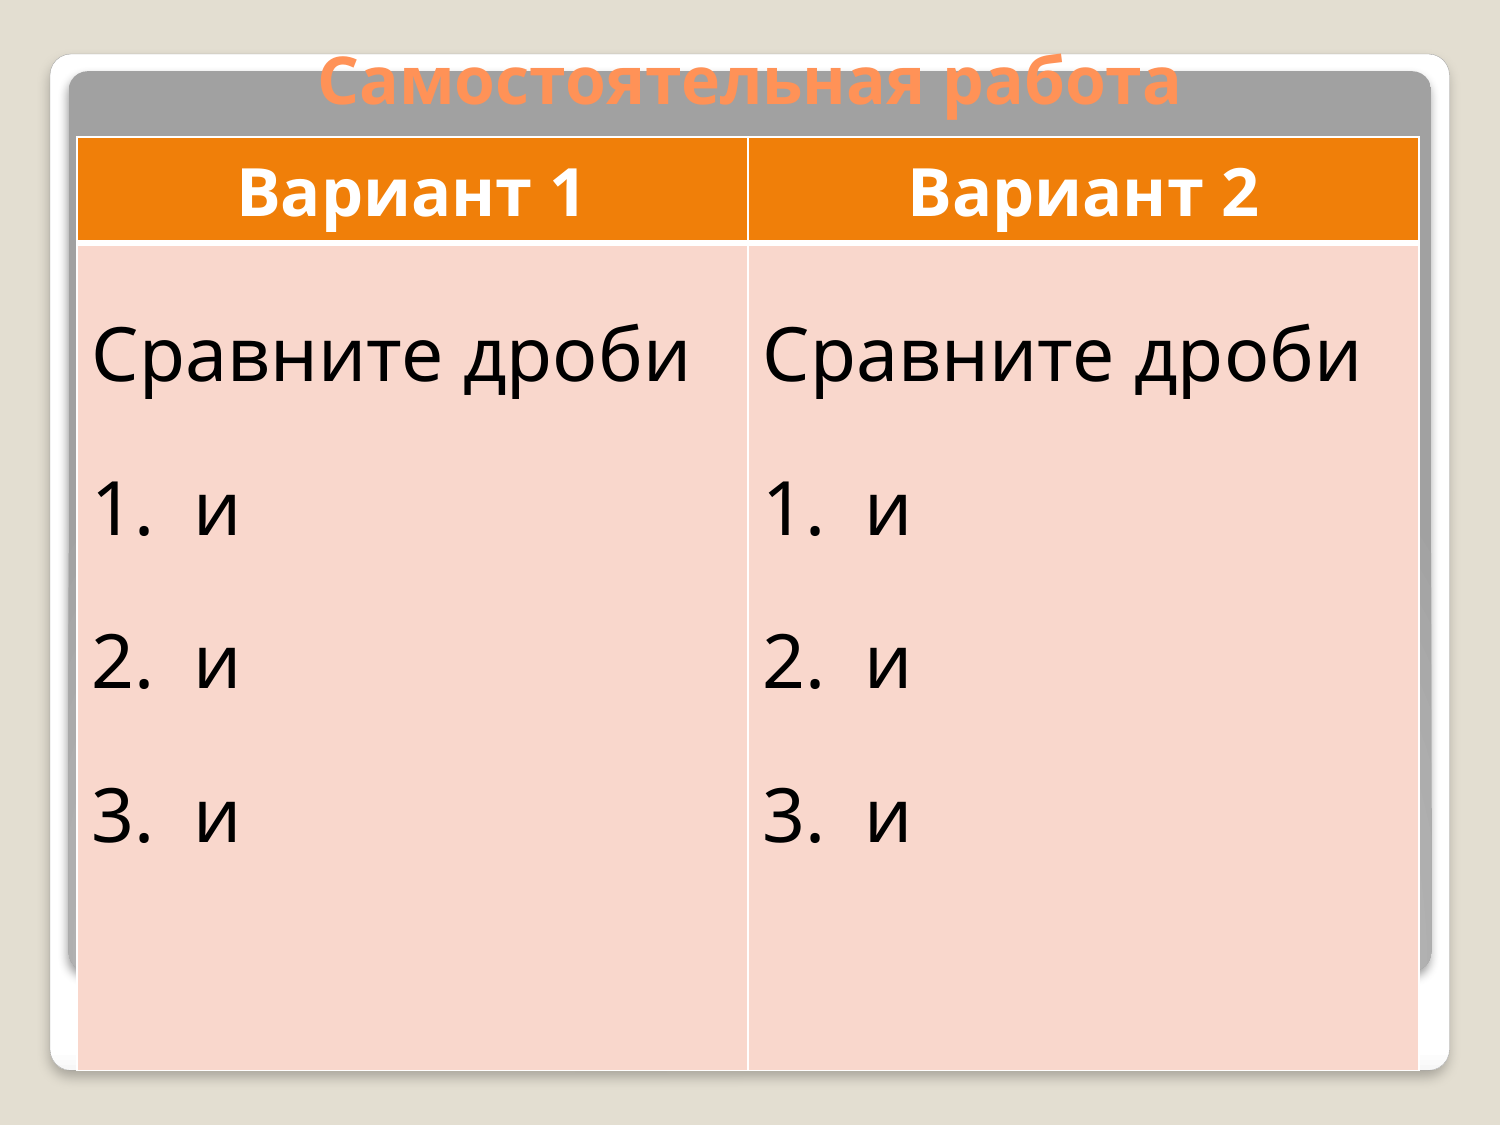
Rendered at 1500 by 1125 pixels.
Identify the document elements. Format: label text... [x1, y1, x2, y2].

title Самостоятельная работа [0, 30, 1500, 126]
